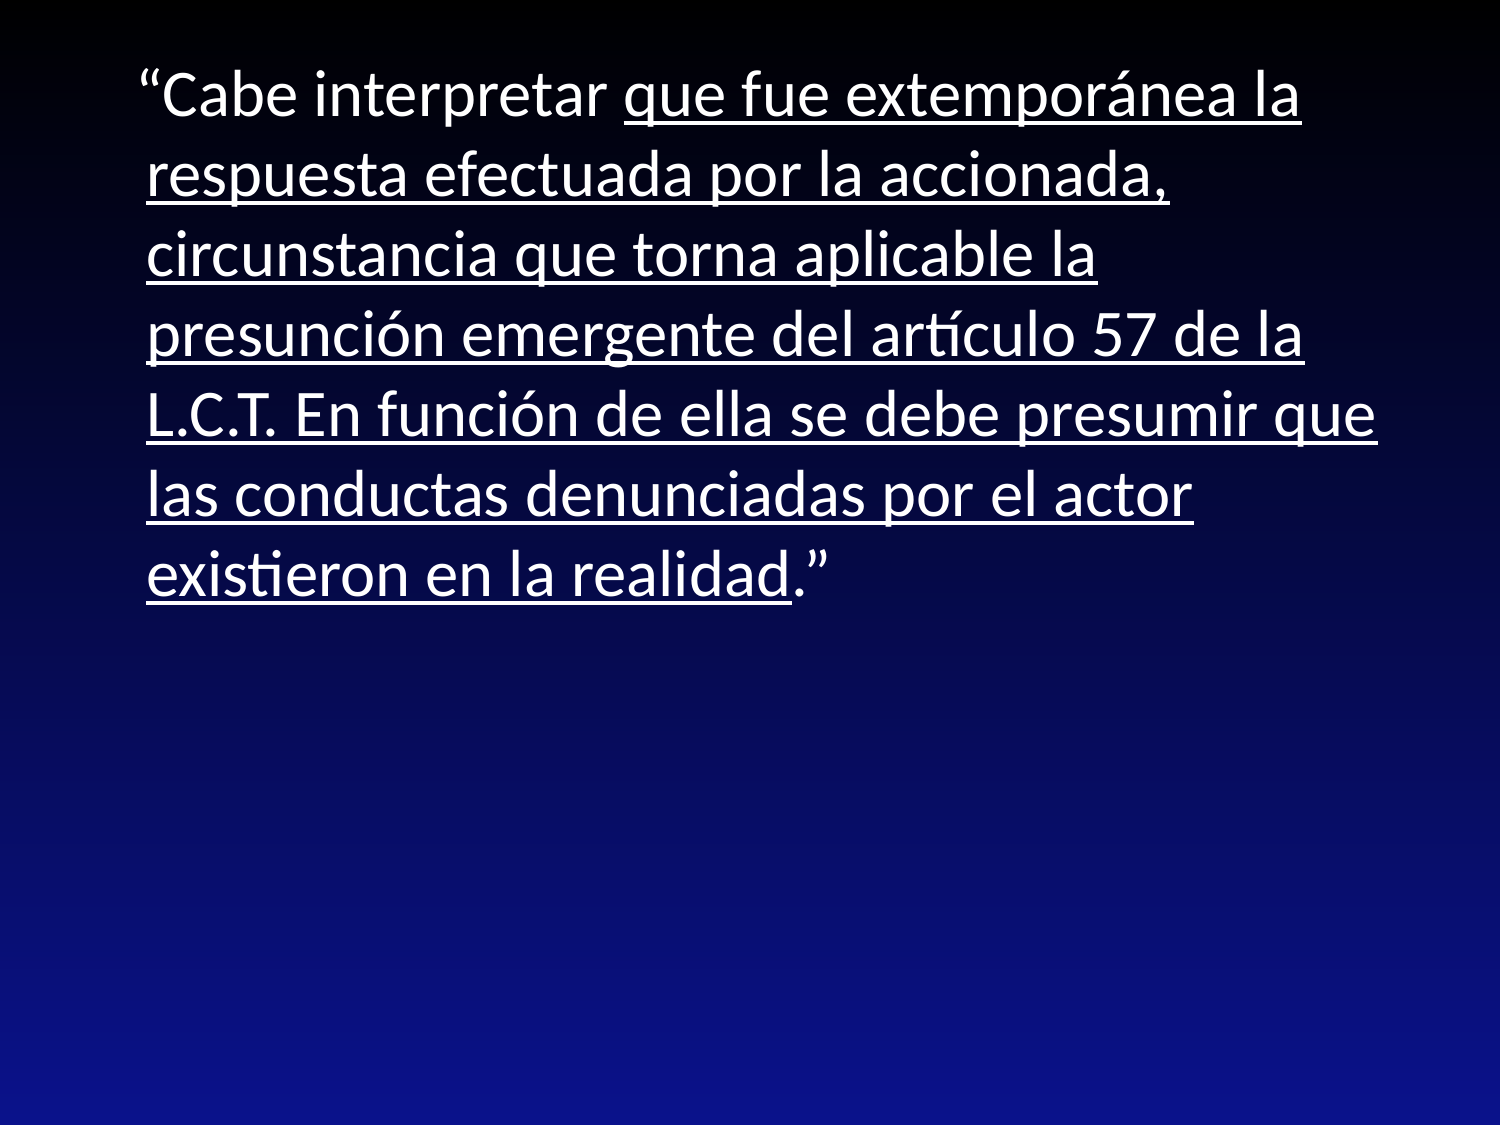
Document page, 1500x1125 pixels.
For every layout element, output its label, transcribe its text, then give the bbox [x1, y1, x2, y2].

list “Cabe interpretar que fue extemporánea la respuesta efectuada por la accionada, circunstancia que torna aplicable la presunción emergente del artículo 57 de la L.C.T. En función de ella se debe presumir que las conductas denunciadas por el actor existieron en la realidad.” [74, 42, 1426, 1006]
